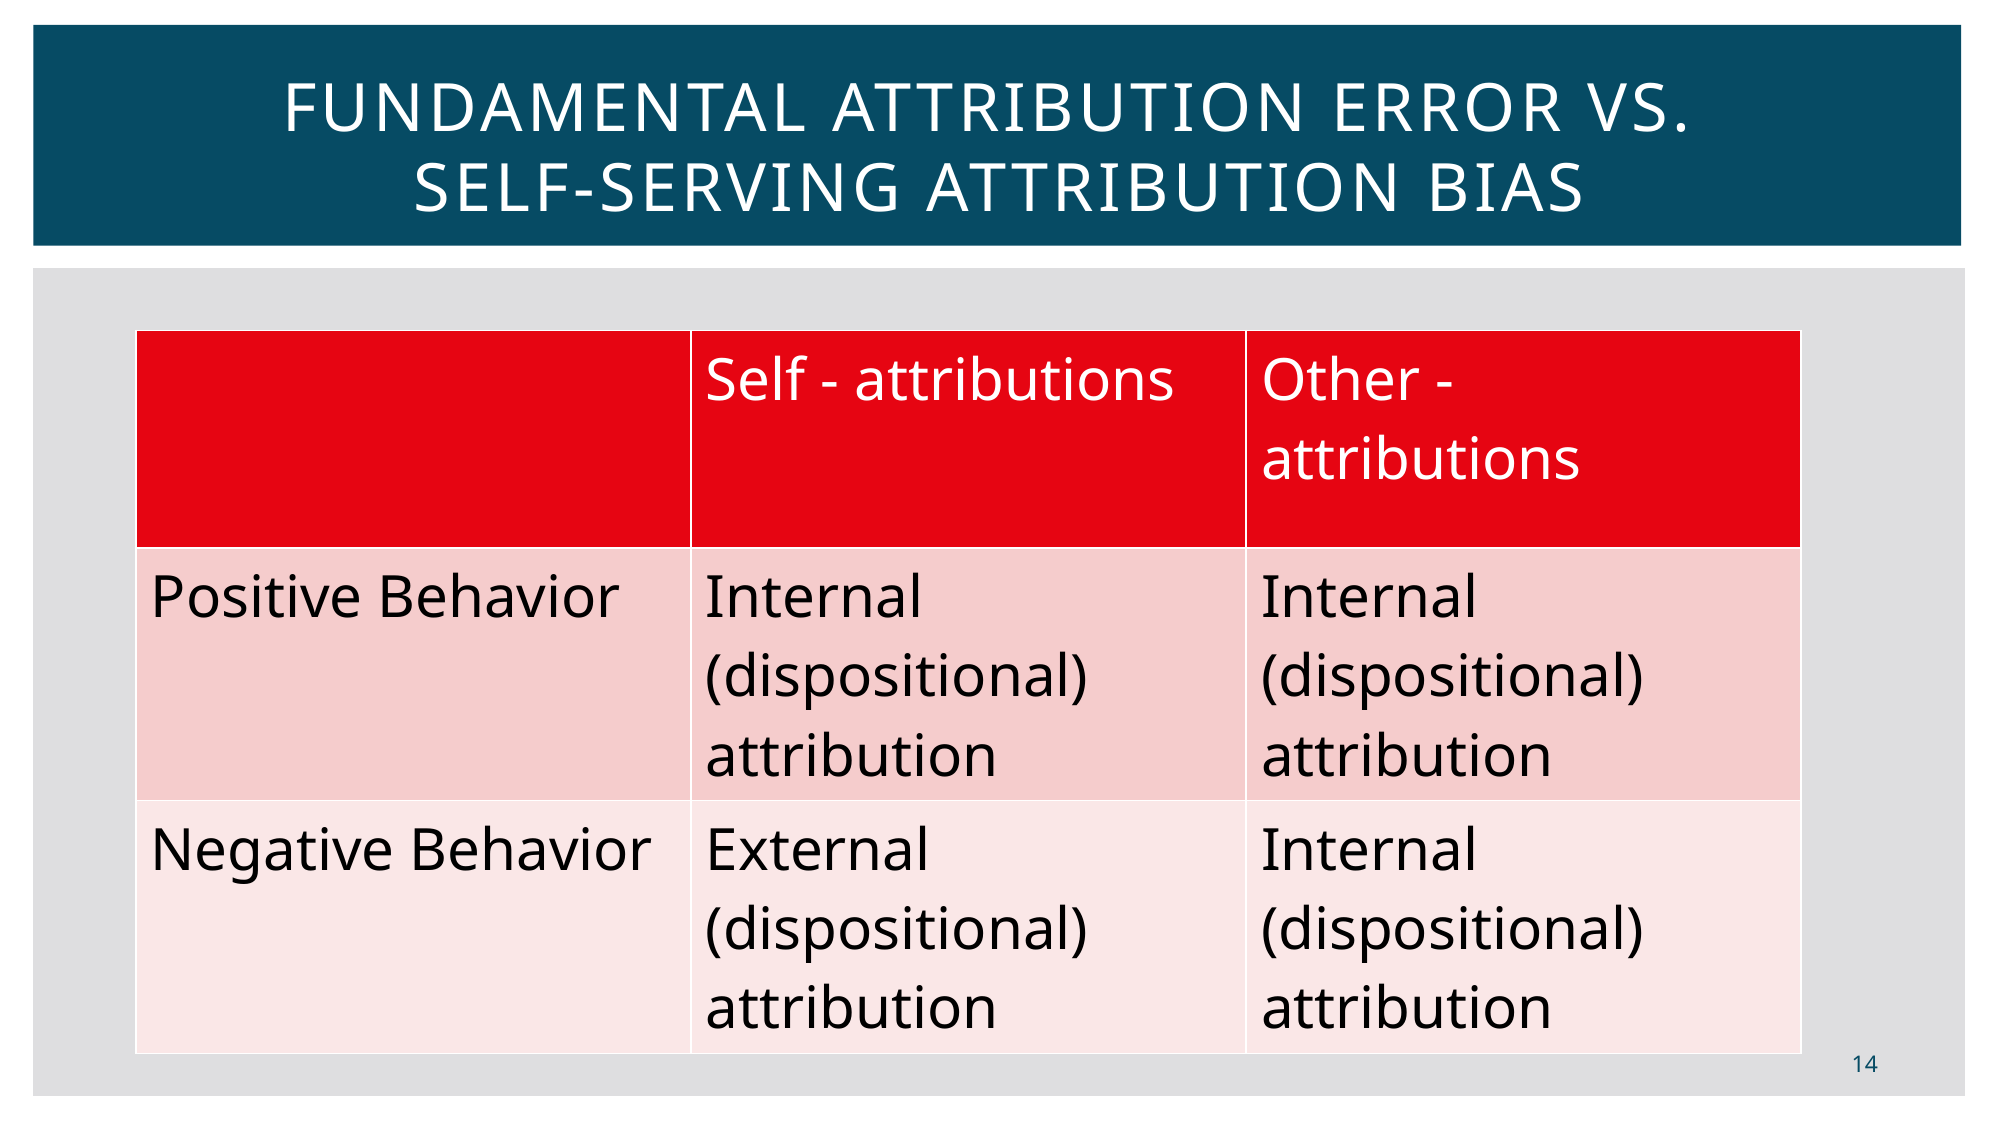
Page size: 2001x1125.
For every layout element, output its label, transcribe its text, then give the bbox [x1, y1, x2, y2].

table_header Other - attributions [1247, 331, 1800, 547]
table_cell Internal (dispositional) attribution [1247, 801, 1800, 1053]
title Fundamental Attribution error VS. Self-serving attribution bias [83, 58, 1917, 232]
table_header [137, 331, 690, 547]
table_cell External (dispositional) attribution [692, 801, 1245, 1053]
table_header Self - attributions [692, 331, 1245, 547]
slide_number 14 [1800, 1041, 1930, 1089]
table_cell Internal (dispositional) attribution [1247, 549, 1800, 800]
table_cell Positive Behavior [137, 549, 690, 800]
table_cell Negative Behavior [137, 801, 690, 1053]
table_cell Internal (dispositional) attribution [692, 549, 1245, 800]
